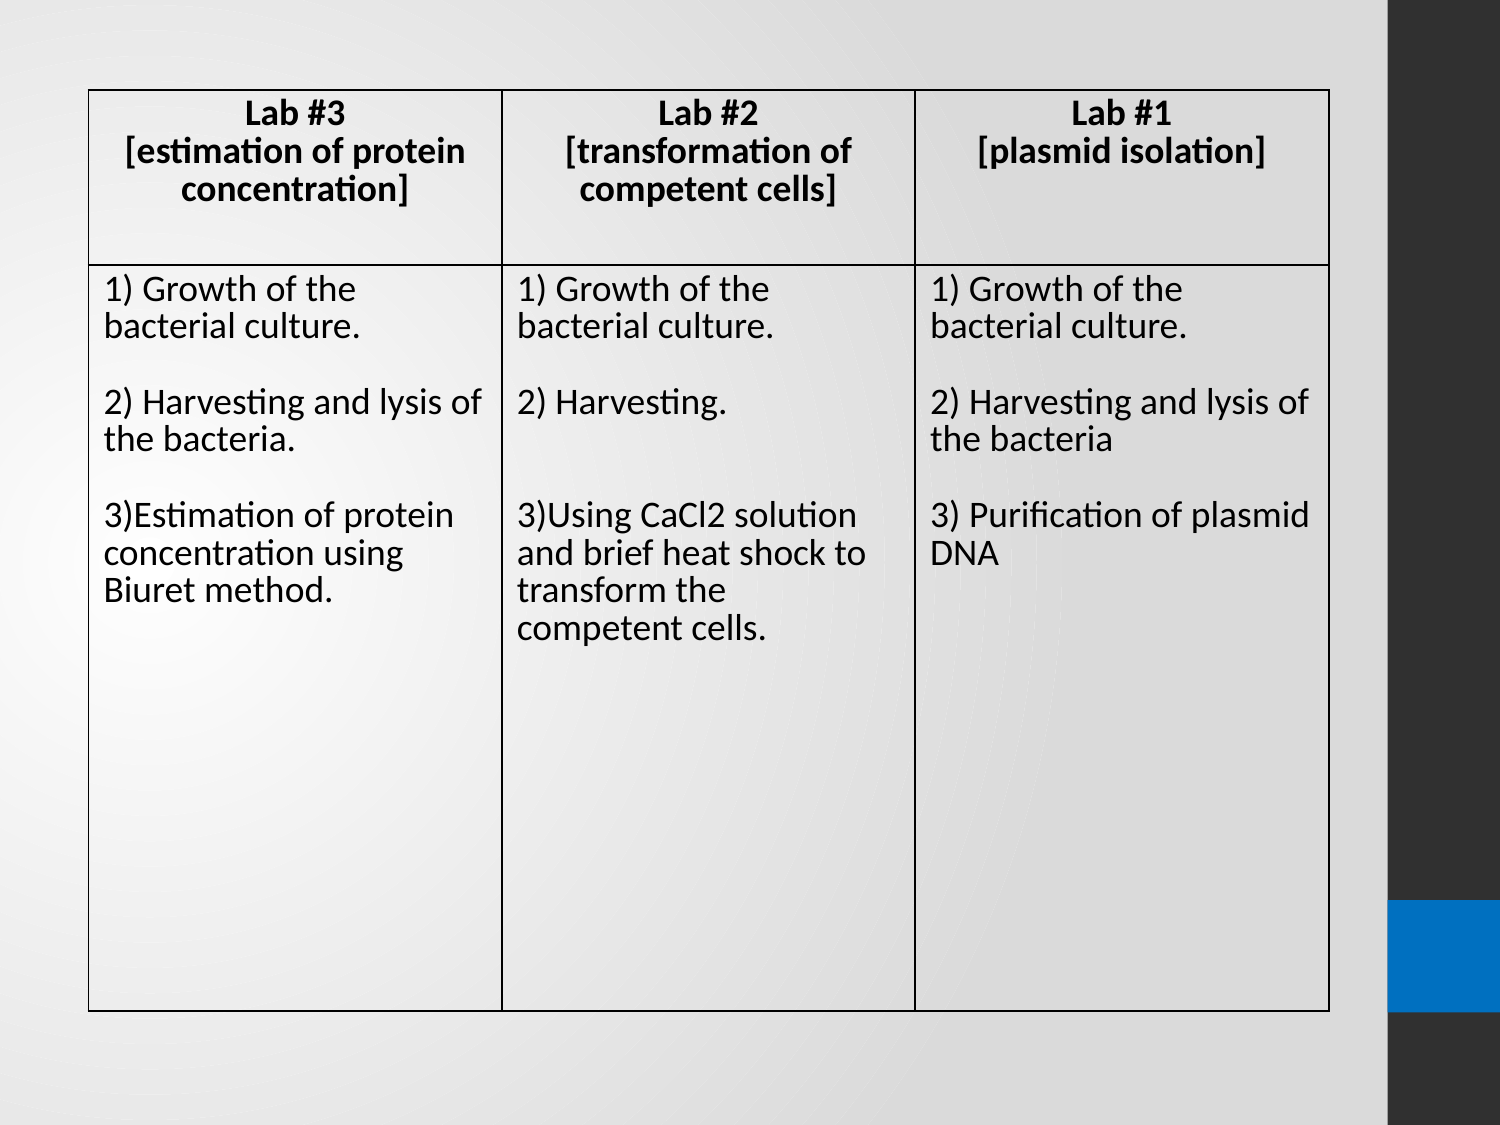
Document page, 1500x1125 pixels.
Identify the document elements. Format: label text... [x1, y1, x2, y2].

table_cell 1) Growth of the bacterial culture. 2) Harvesting. 3)Using CaCl2 solution and brief heat shock to transform the competent cells. [503, 266, 914, 1010]
table_cell 1) Growth of the bacterial culture. 2) Harvesting and lysis of the bacteria 3) Purification of plasmid DNA [916, 266, 1328, 1010]
table_header Lab #3 [estimation of protein concentration] [89, 91, 501, 264]
table_header Lab #2 [transformation of competent cells] [503, 91, 914, 264]
table_cell 1) Growth of the bacterial culture. 2) Harvesting and lysis of the bacteria. 3)Estimation of protein concentration using Biuret method. [89, 266, 501, 1010]
table_header Lab #1 [plasmid isolation] [916, 91, 1328, 264]
